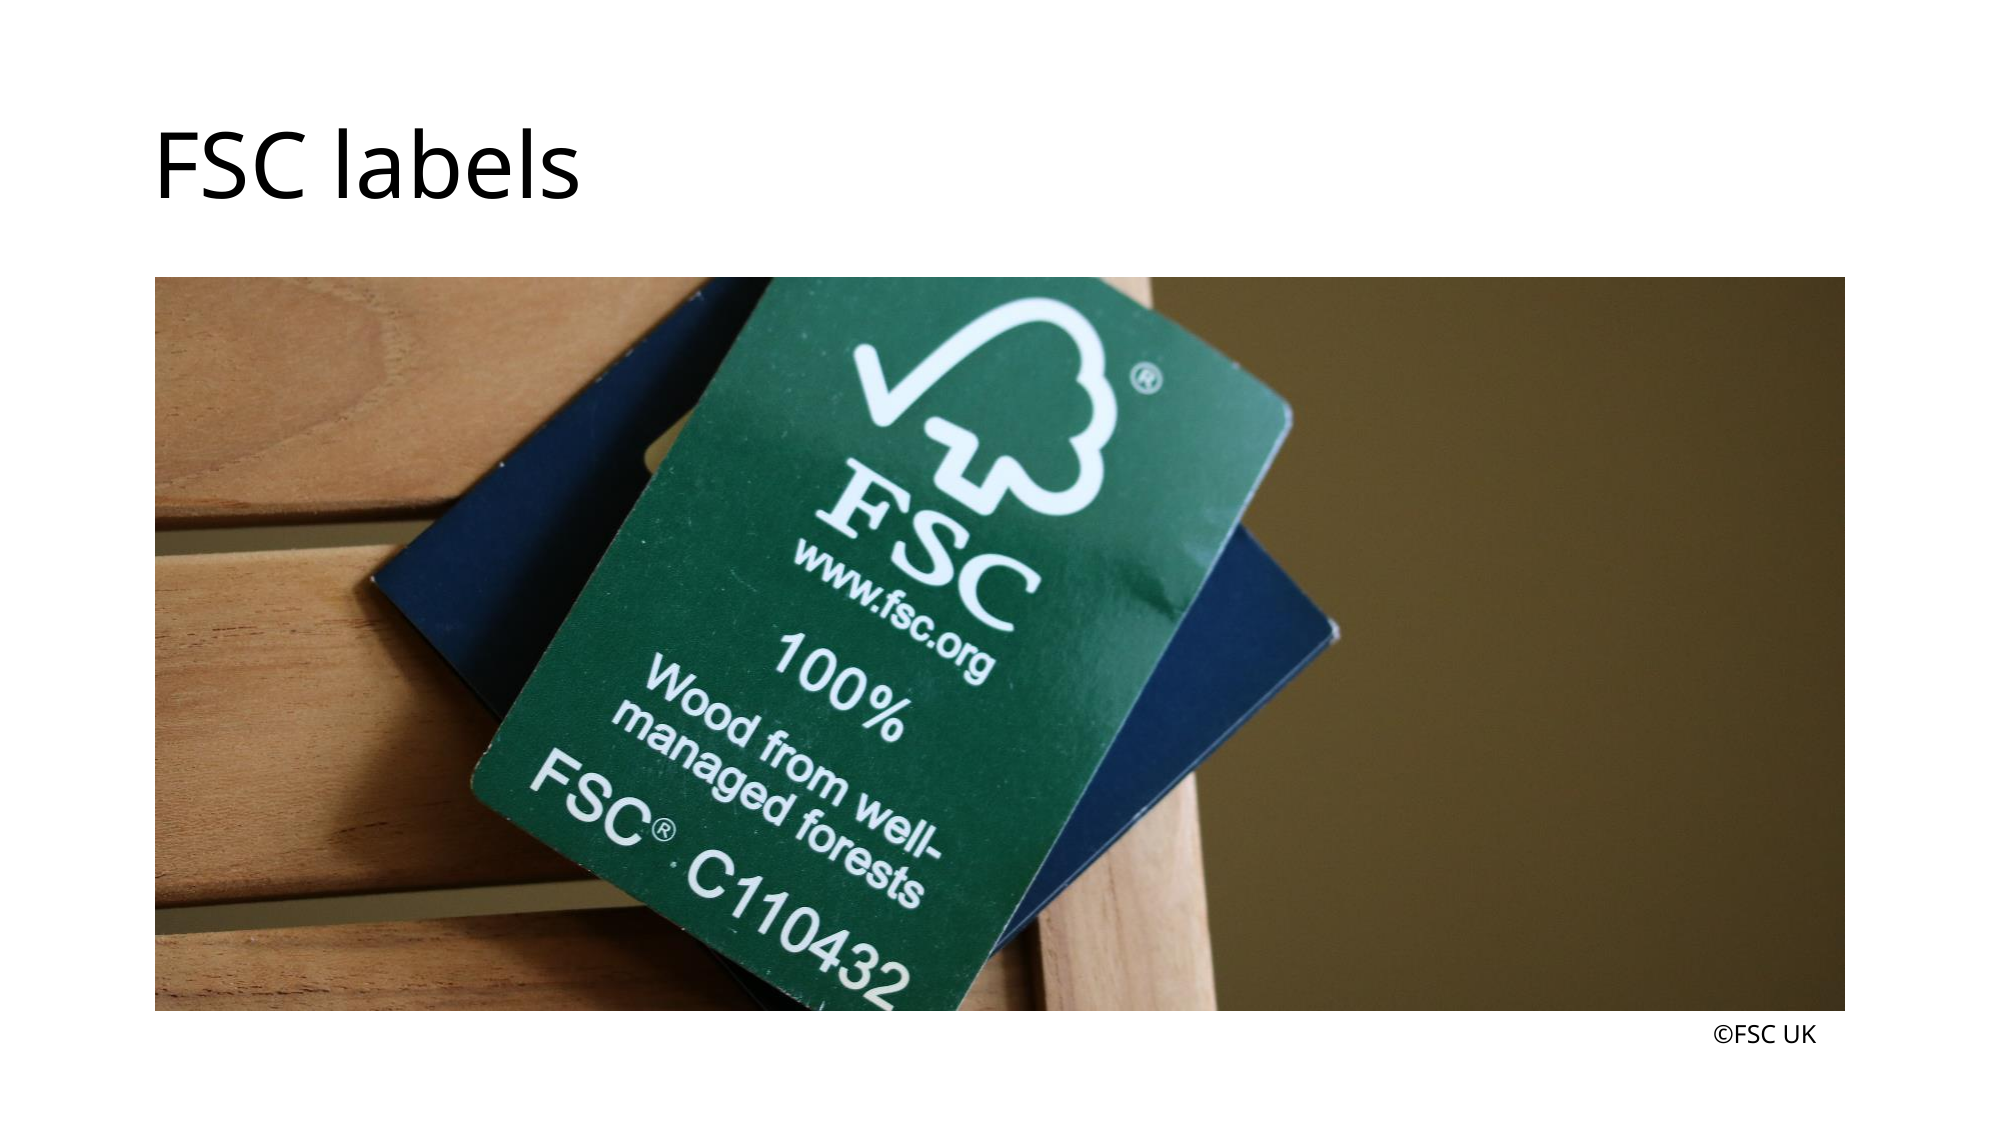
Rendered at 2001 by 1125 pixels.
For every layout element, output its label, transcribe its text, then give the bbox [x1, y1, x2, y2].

title FSC labels [137, 59, 1863, 278]
text_box ©FSC UK [930, 1012, 1845, 1056]
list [154, 276, 1845, 1012]
